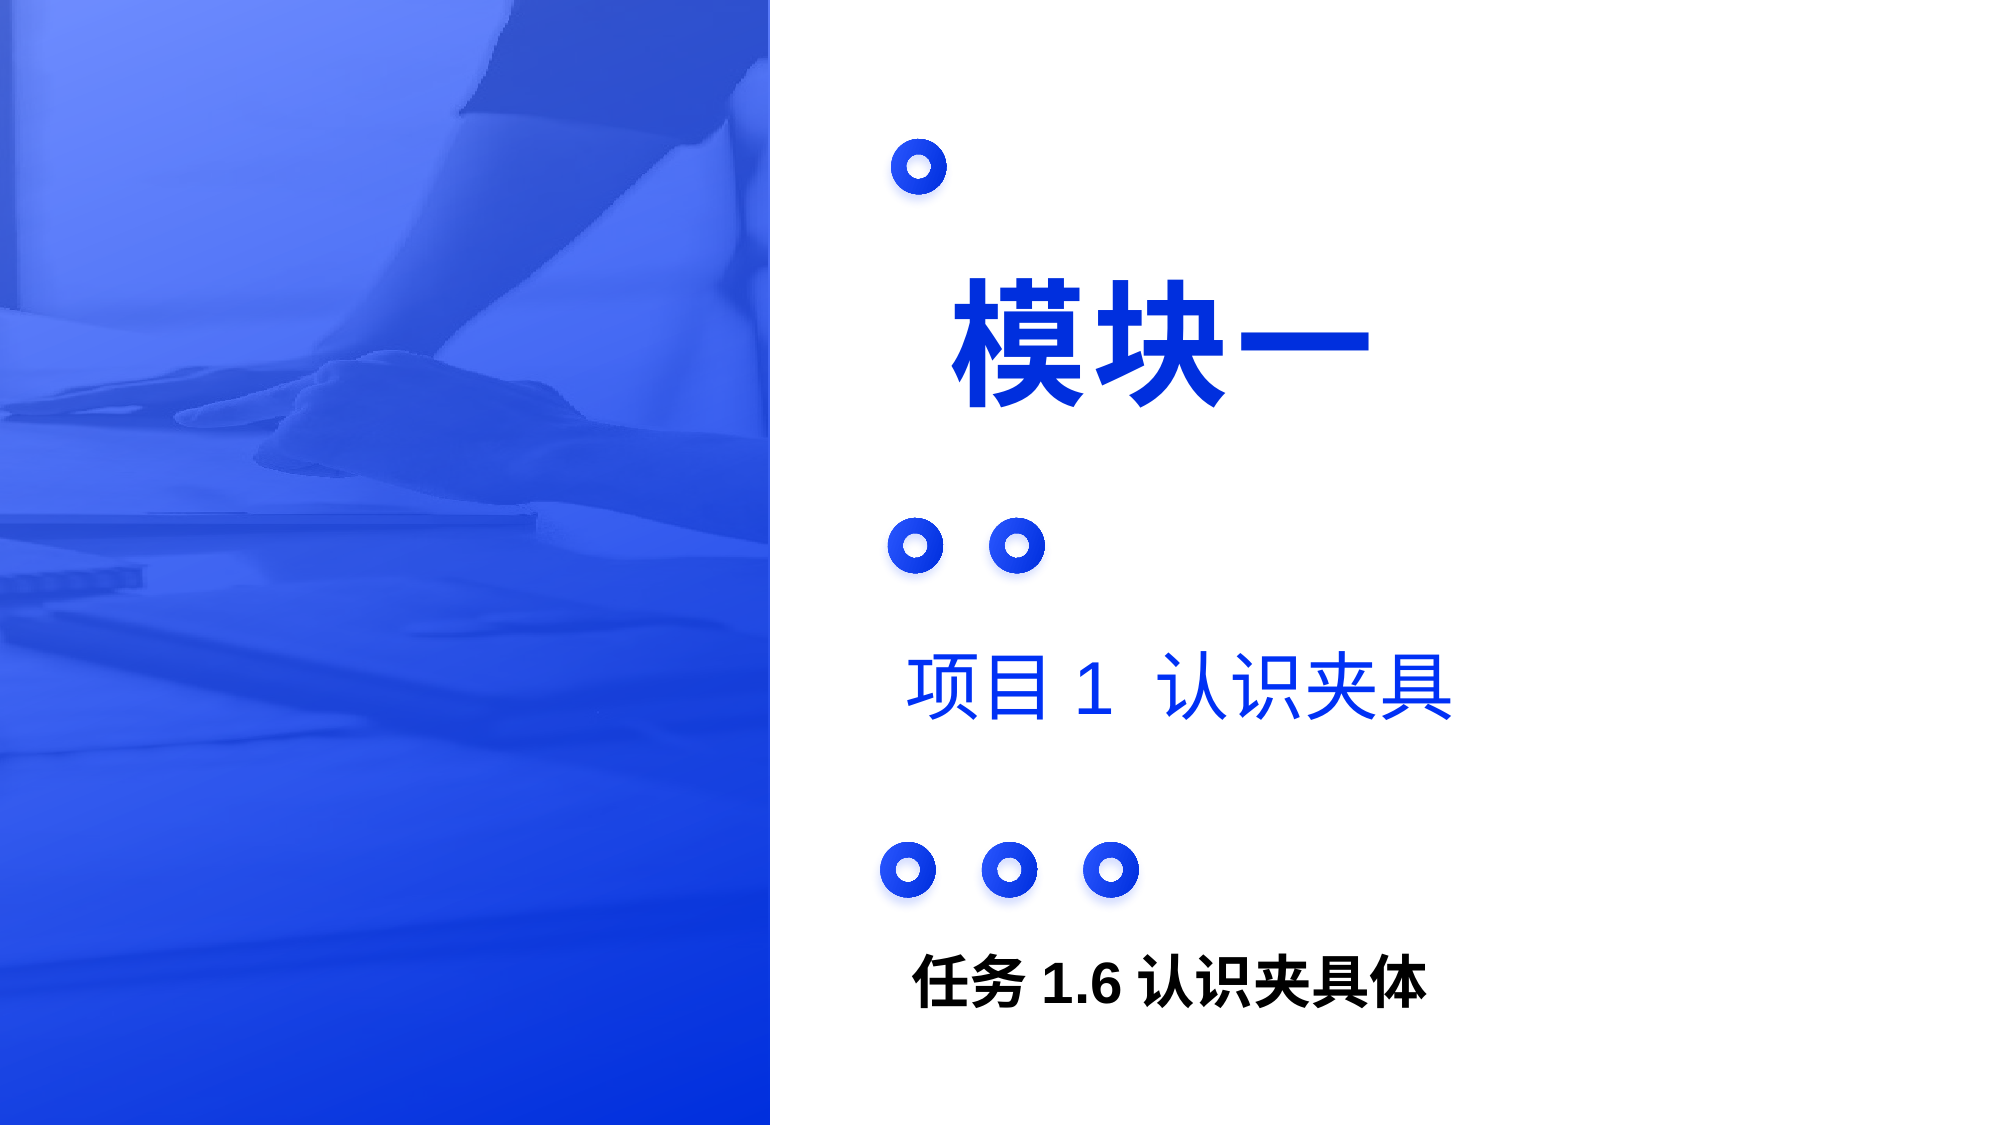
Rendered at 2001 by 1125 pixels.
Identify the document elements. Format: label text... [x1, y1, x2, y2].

text_box 项目1 认识夹具 [890, 587, 1847, 913]
text_box 模块一 [934, 250, 1703, 369]
text_box 任务1.6认识夹具体 [896, 938, 1881, 1023]
text_box [890, 137, 948, 196]
picture [0, 0, 768, 1125]
text_box [879, 841, 937, 899]
text_box [988, 516, 1046, 575]
text_box [980, 841, 1039, 899]
text_box [1082, 841, 1140, 899]
text_box [886, 516, 945, 575]
